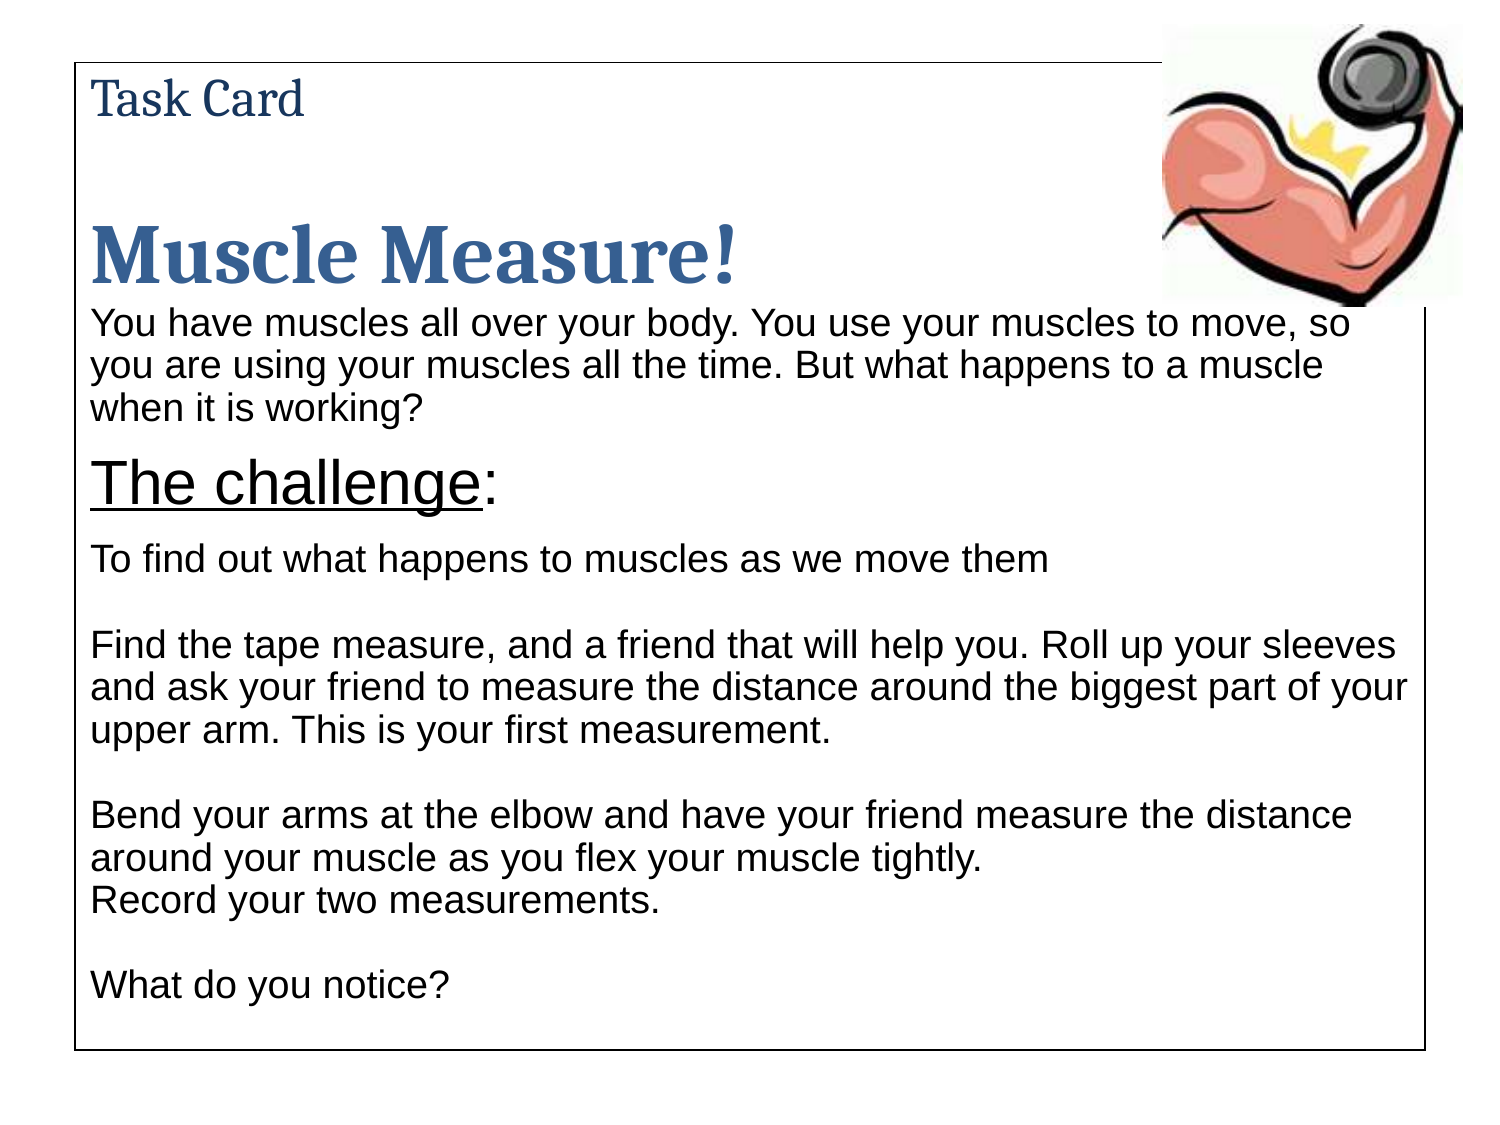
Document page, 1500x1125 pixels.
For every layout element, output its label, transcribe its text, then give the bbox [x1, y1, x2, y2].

picture [1162, 24, 1463, 307]
list Task Card Muscle Measure! You have muscles all over your body. You use your muscles to move, so you are using your muscles all the time. But what happens to a muscle when it is working? The challenge: To find out what happens to muscles as we move them Find the tape measure, and a friend that will help you. Roll up your sleeves and ask your friend to measure the distance around the biggest part of your upper arm. This is your first measurement. Bend your arms at the elbow and have your friend measure the distance around your muscle as you flex your muscle tightly. Record your two measurements. What do you notice? [74, 62, 1426, 1051]
